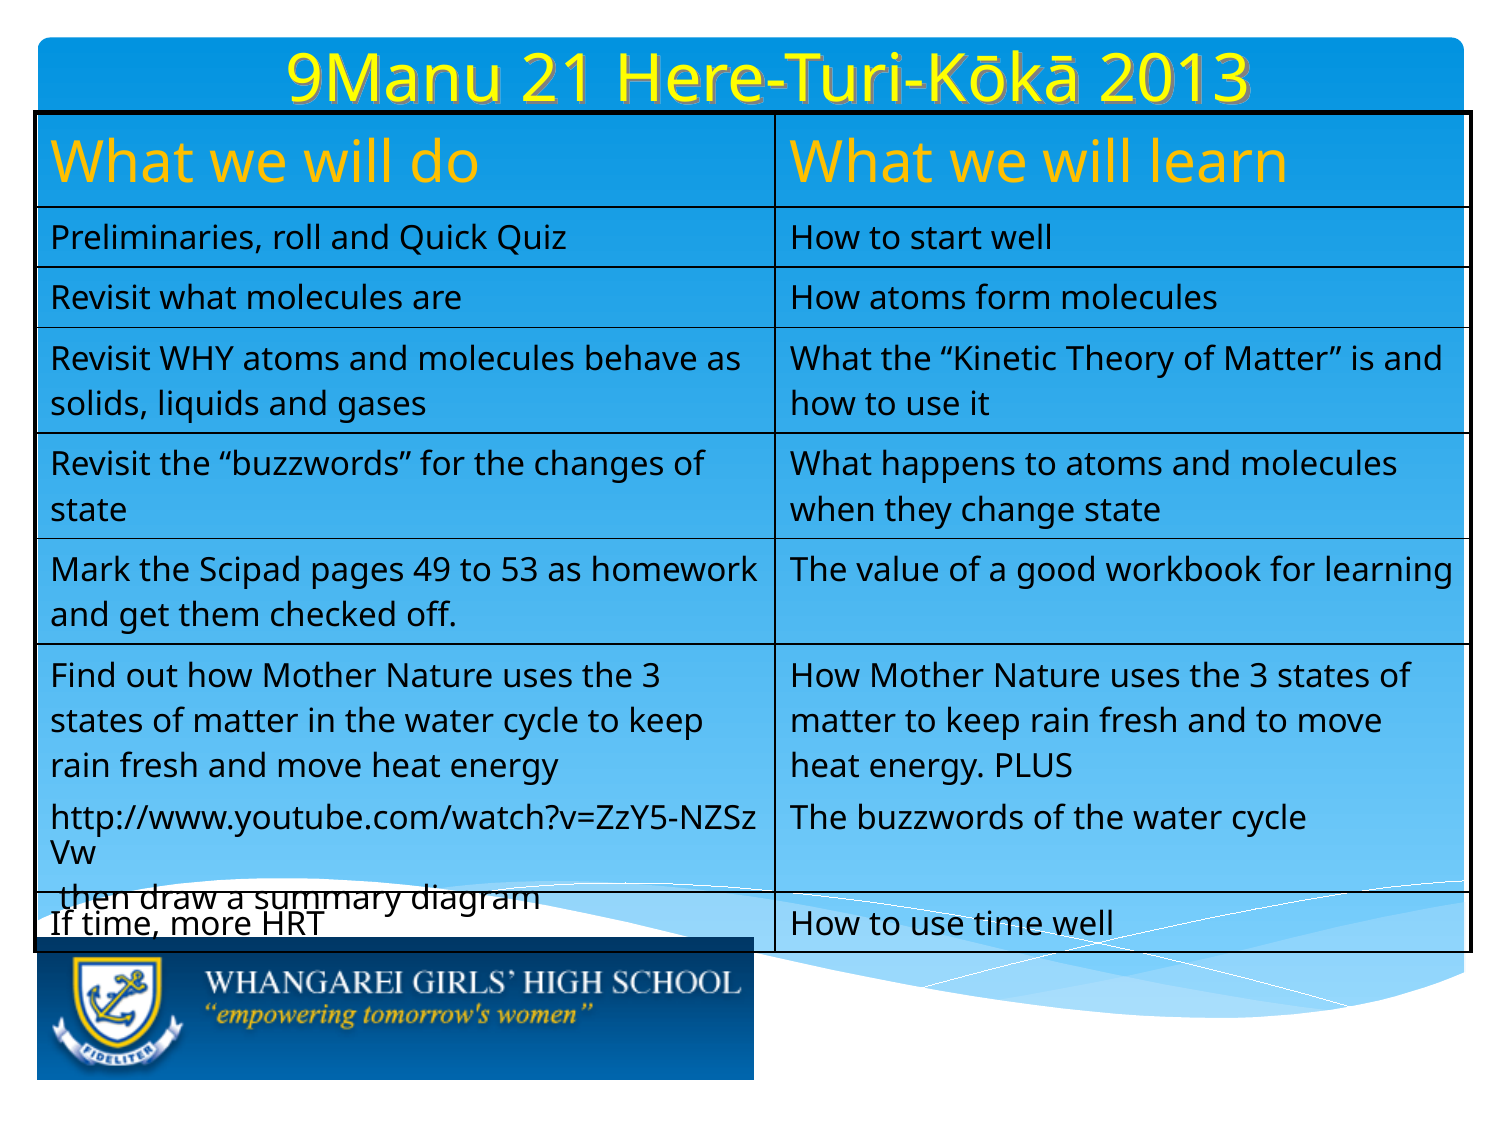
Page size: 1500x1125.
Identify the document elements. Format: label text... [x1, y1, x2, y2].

table_cell What happens to atoms and molecules when they change state [776, 434, 1469, 538]
table_cell How to start well [776, 208, 1469, 266]
table_header What we will learn [776, 115, 1469, 206]
table_cell If time, more HRT [37, 893, 774, 951]
table_cell Mark the Scipad pages 49 to 53 as homework and get them checked off. [37, 539, 774, 643]
text_box 9Manu 21 Here-Turi-Kōkā 2013 [162, 24, 1375, 110]
table_cell Find out how Mother Nature uses the 3 states of matter in the water cycle to keep rain fresh and move heat energy http://www.youtube.com/watch?v=ZzY5-NZSzVw then draw a summary diagram [37, 645, 774, 891]
table_cell Revisit WHY atoms and molecules behave as solids, liquids and gases [37, 328, 774, 432]
table_cell How Mother Nature uses the 3 states of matter to keep rain fresh and to move heat energy. PLUS The buzzwords of the water cycle [776, 645, 1469, 891]
table_cell Preliminaries, roll and Quick Quiz [37, 208, 774, 266]
table_cell Revisit the “buzzwords” for the changes of state [37, 434, 774, 538]
table_cell How atoms form molecules [776, 268, 1469, 327]
table_cell How to use time well [776, 893, 1469, 951]
picture [37, 937, 754, 1080]
table_header What we will do [37, 115, 774, 206]
table_cell The value of a good workbook for learning [776, 539, 1469, 643]
table_cell What the “Kinetic Theory of Matter” is and how to use it [776, 328, 1469, 432]
table_cell Revisit what molecules are [37, 268, 774, 327]
